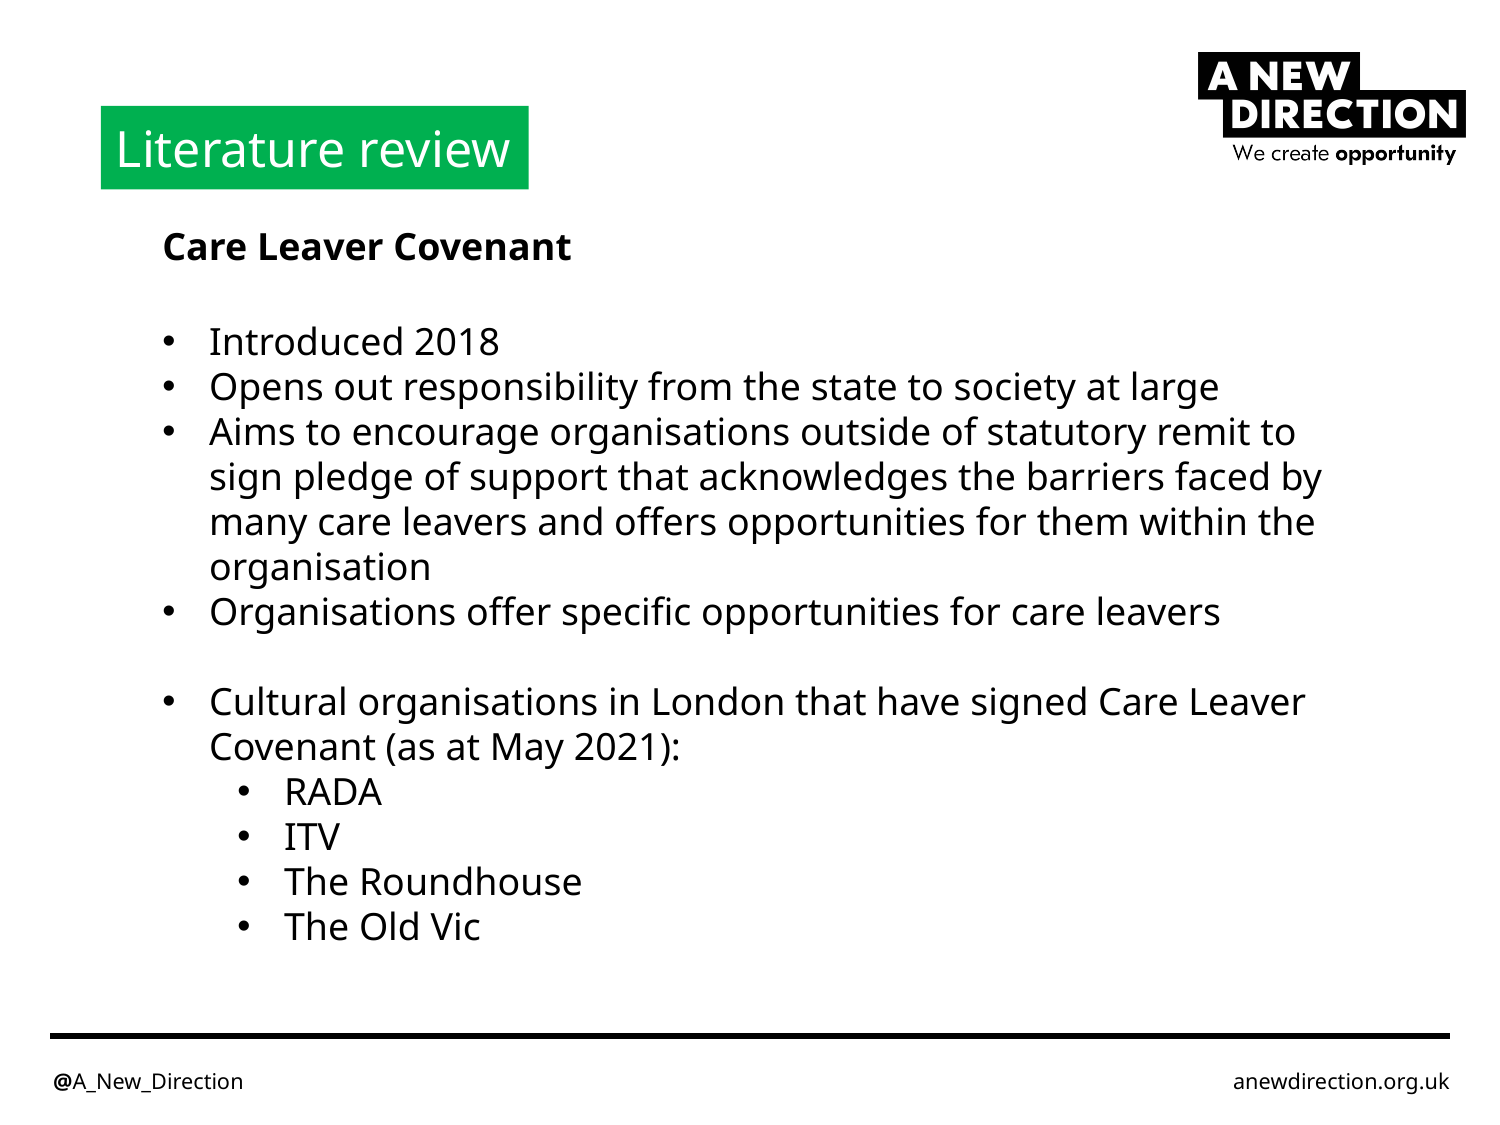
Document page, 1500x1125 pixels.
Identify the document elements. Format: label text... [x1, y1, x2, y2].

text_box Care Leaver Covenant Introduced 2018 Opens out responsibility from the state to society at large Aims to encourage organisations outside of statutory remit to sign pledge of support that acknowledges the barriers faced by many care leavers and offers opportunities for them within the organisation Organisations offer specific opportunities for care leavers Cultural organisations in London that have signed Care Leaver Covenant (as at May 2021): RADA ITV The Roundhouse The Old Vic [147, 215, 1353, 1006]
text_box @A_New_Direction [53, 1063, 529, 1094]
picture [1198, 52, 1466, 165]
text_box [50, 1033, 1450, 1039]
text_box Literature review [100, 105, 529, 190]
text_box anewdirection.org.uk [974, 1063, 1450, 1094]
